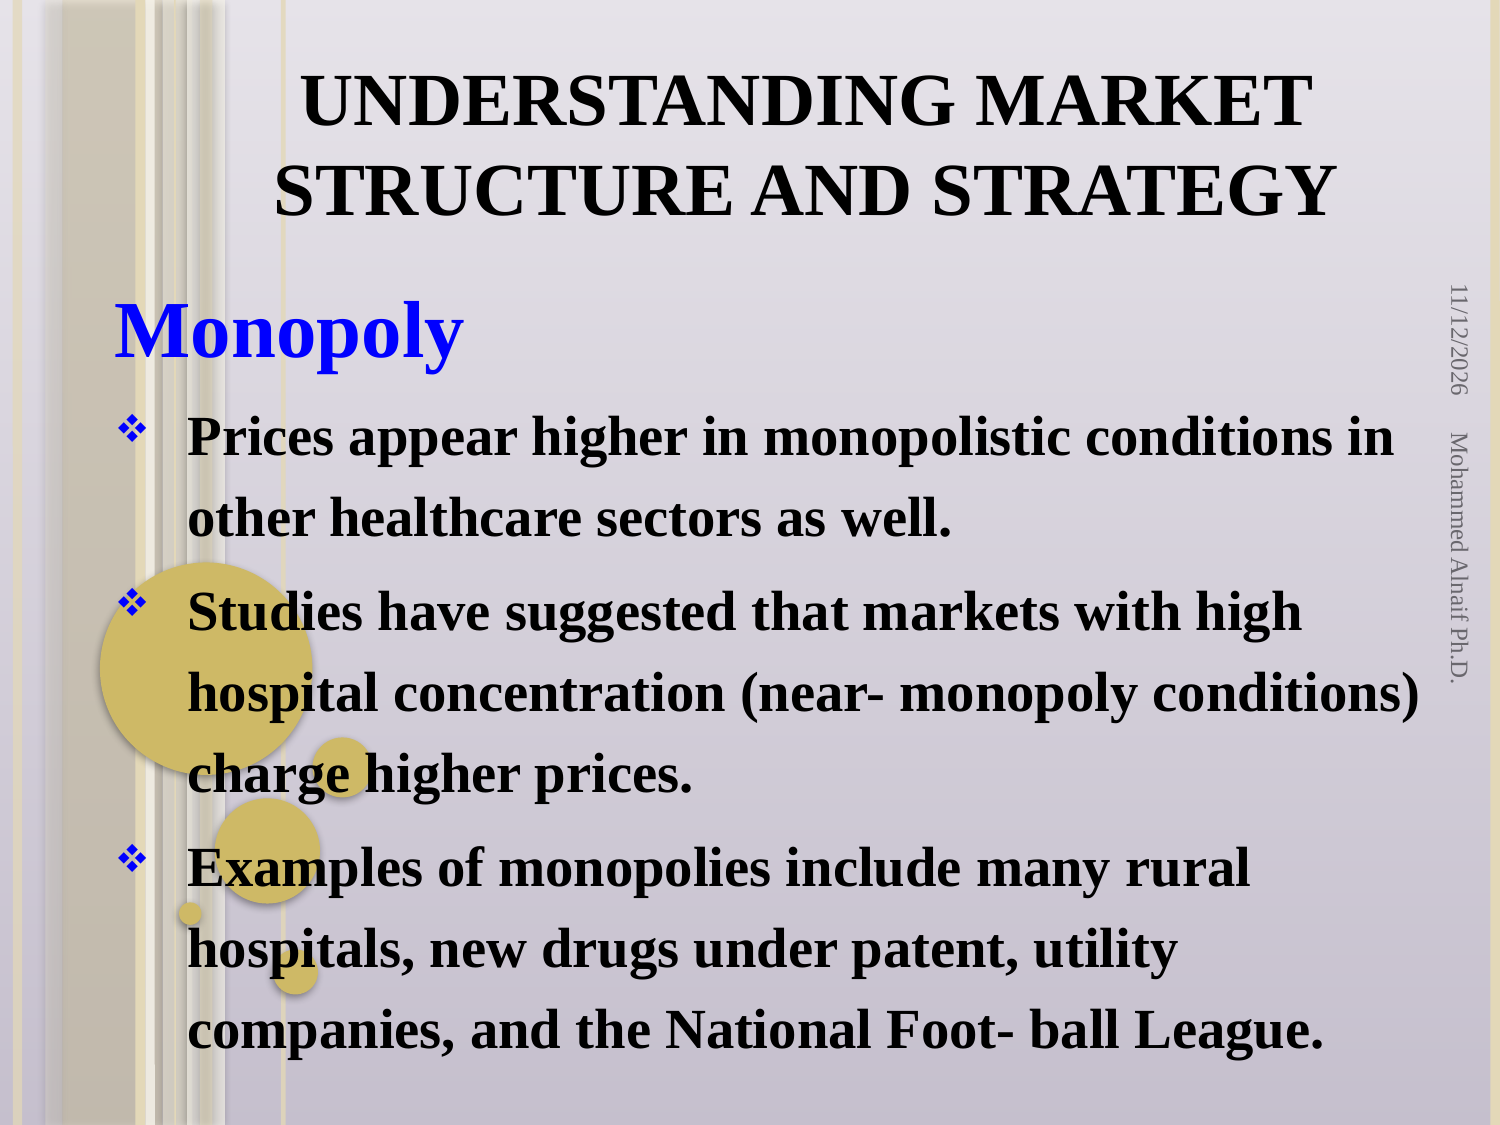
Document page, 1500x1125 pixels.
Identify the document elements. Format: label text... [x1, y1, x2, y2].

footer Mohammed Alnaif Ph.D. [1429, 417, 1493, 1018]
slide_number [1430, 36, 1493, 412]
subtitle Monopoly Prices appear higher in monopolistic conditions in other healthcare sectors as well. Studies have suggested that markets with high hospital concentration (near- monopoly conditions) charge higher prices. Examples of monopolies include many rural hospitals, new drugs under patent, utility companies, and the National Foot- ball League. [99, 249, 1440, 1075]
title Understanding Market Structure and Strategy [162, 37, 1430, 238]
